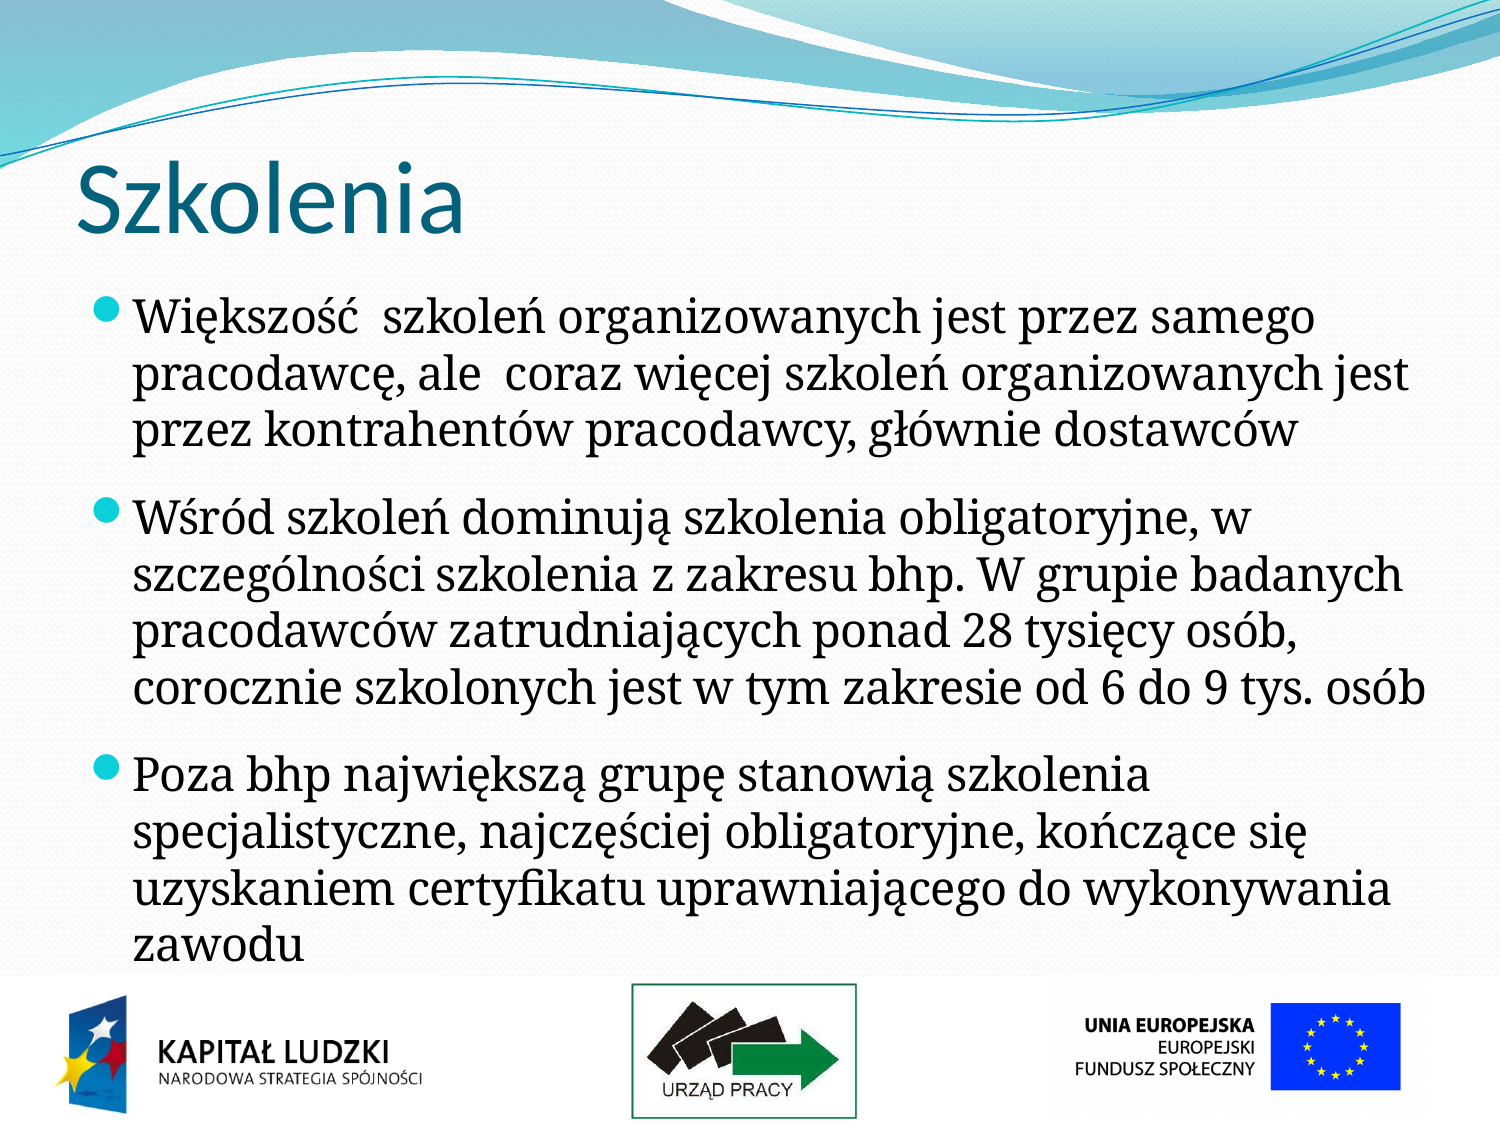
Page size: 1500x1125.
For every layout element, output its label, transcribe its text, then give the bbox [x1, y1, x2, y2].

picture [631, 999, 857, 1119]
title Szkolenia [75, 66, 1425, 254]
picture [41, 975, 442, 1125]
picture [1045, 999, 1430, 1118]
list Większość szkoleń organizowanych jest przez samego pracodawcę, ale coraz więcej szkoleń organizowanych jest przez kontrahentów pracodawcy, głównie dostawców Wśród szkoleń dominują szkolenia obligatoryjne, w szczególności szkolenia z zakresu bhp. W grupie badanych pracodawców zatrudniających ponad 28 tysięcy osób, corocznie szkolonych jest w tym zakresie od 6 do 9 tys. osób Poza bhp największą grupę stanowią szkolenia specjalistyczne, najczęściej obligatoryjne, kończące się uzyskaniem certyfikatu uprawniającego do wykonywania zawodu [75, 278, 1447, 999]
